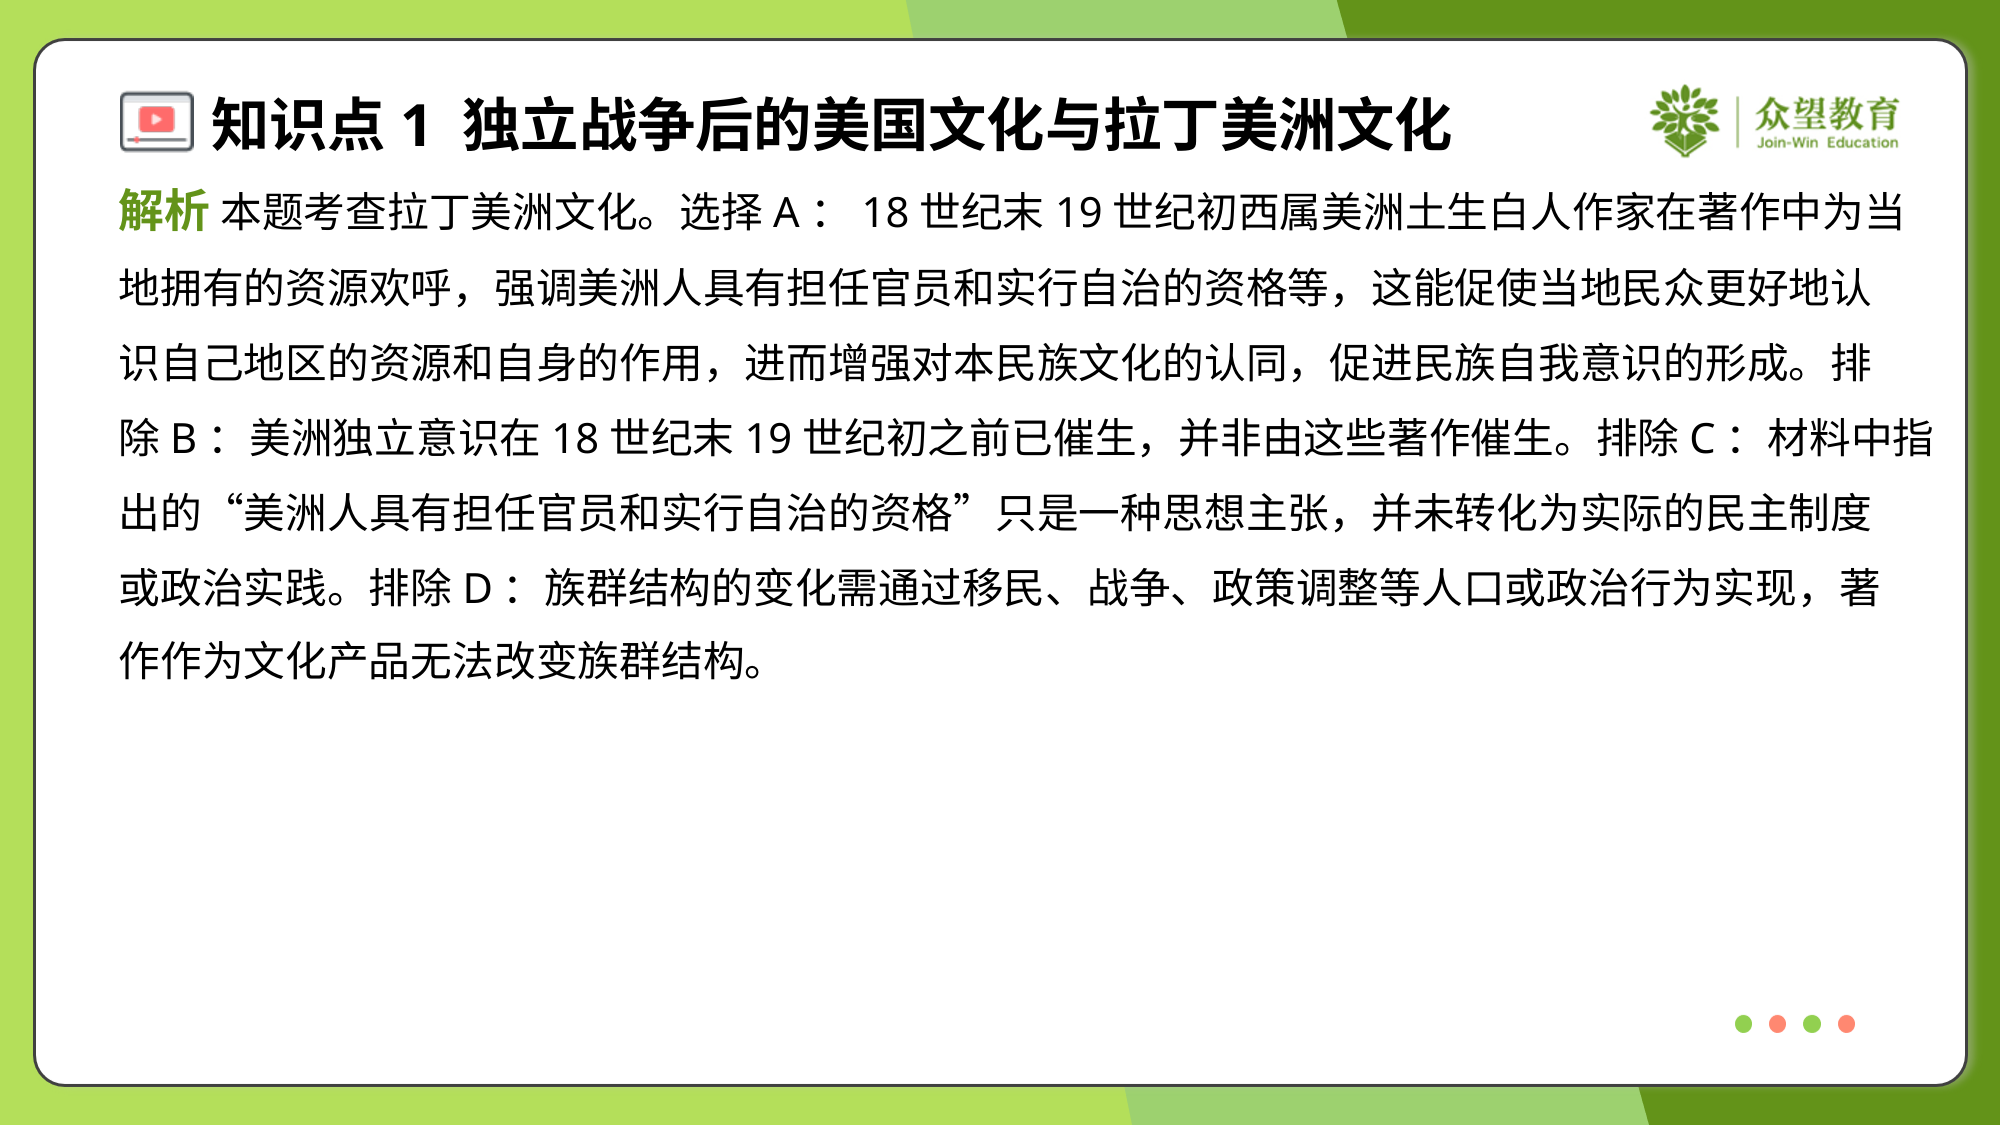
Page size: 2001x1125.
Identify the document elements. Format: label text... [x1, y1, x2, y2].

text_box 解析 本题考查拉丁美洲文化。选择A：18世纪末19世纪初西属美洲土生白人作家在著作中为当 地拥有的资源欢呼，强调美洲人具有担任官员和实行自治的资格等，这能促使当地民众更好地认 识自己地区的资源和自身的作用，进而增强对本民族文化的认同，促进民族自我意识的形成。排 除B：美洲独立意识在18世纪末19世纪初之前已催生，并非由这些著作催生。排除C：材料中指 出的“美洲人具有担任官员和实行自治的资格”只是一种思想主张，并未转化为实际的民主制度 或政治实践。排除D：族群结构的变化需通过移民、战争、政策调整等人口或政治行为实现，著 作作为文化产品无法改变族群结构。 [118, 159, 1883, 677]
picture [0, 0, 2000, 1125]
